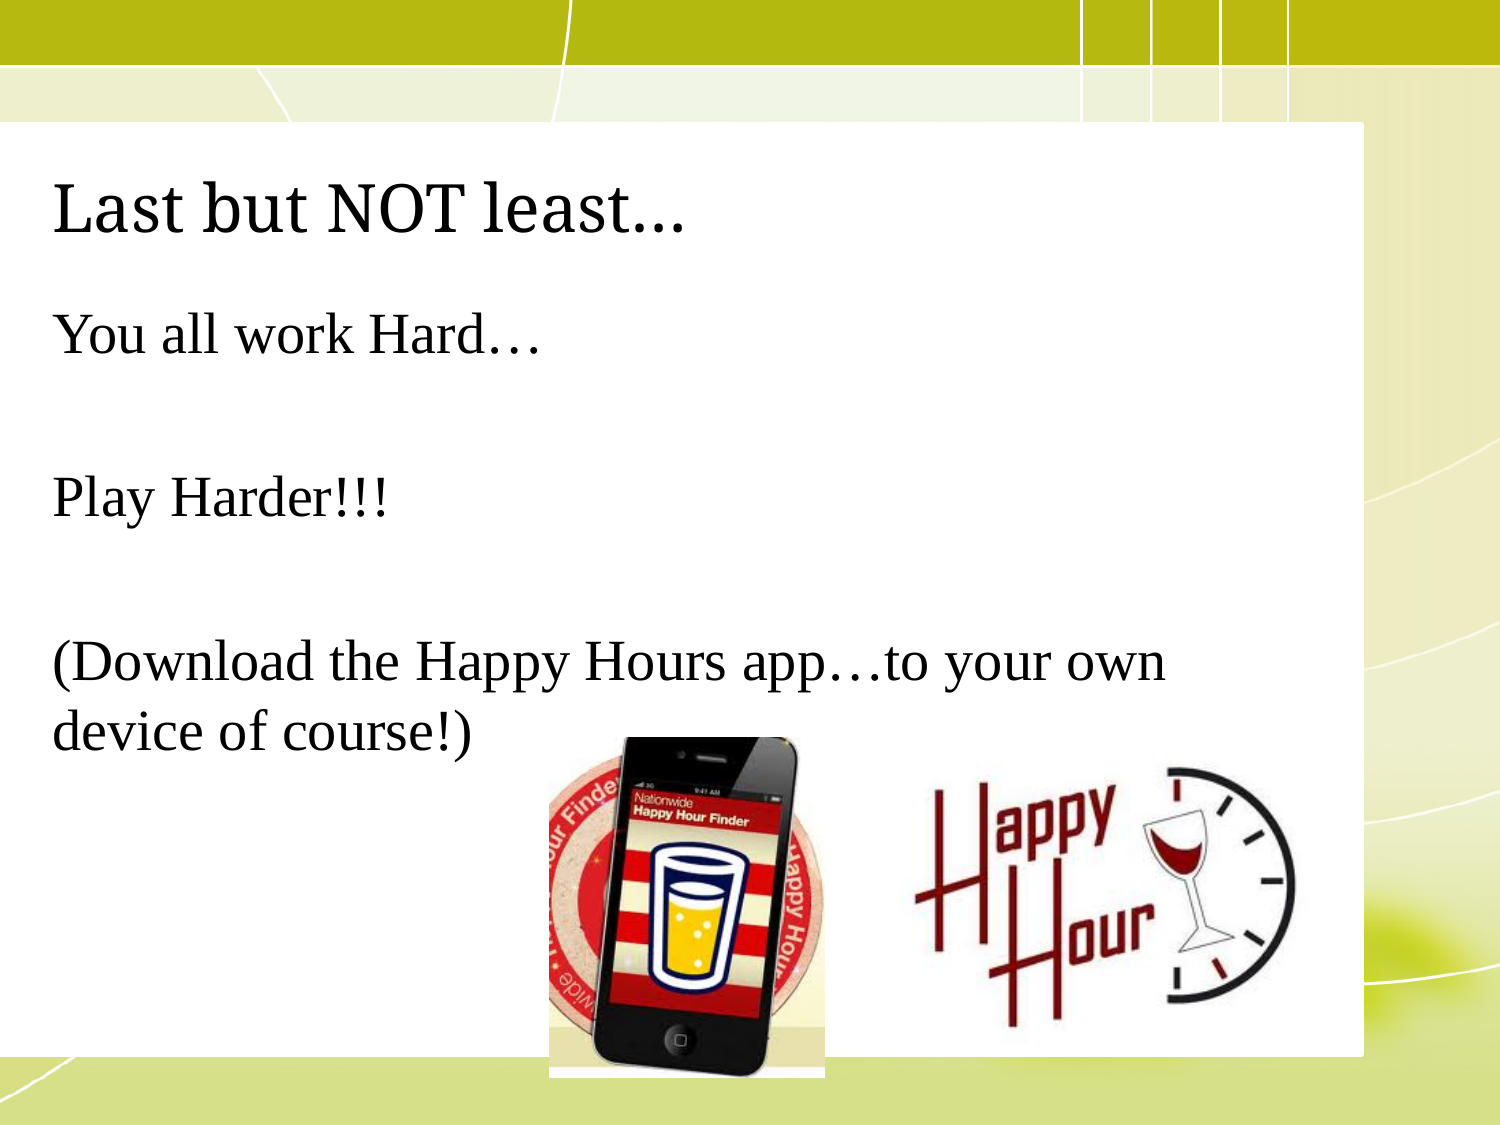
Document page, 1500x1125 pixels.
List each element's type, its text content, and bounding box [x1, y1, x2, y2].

picture [0, 0, 1500, 1125]
title Last but NOT least… [37, 137, 1288, 276]
list You all work Hard… Play Harder!!! (Download the Happy Hours app…to your own device of course!) [37, 287, 1288, 963]
